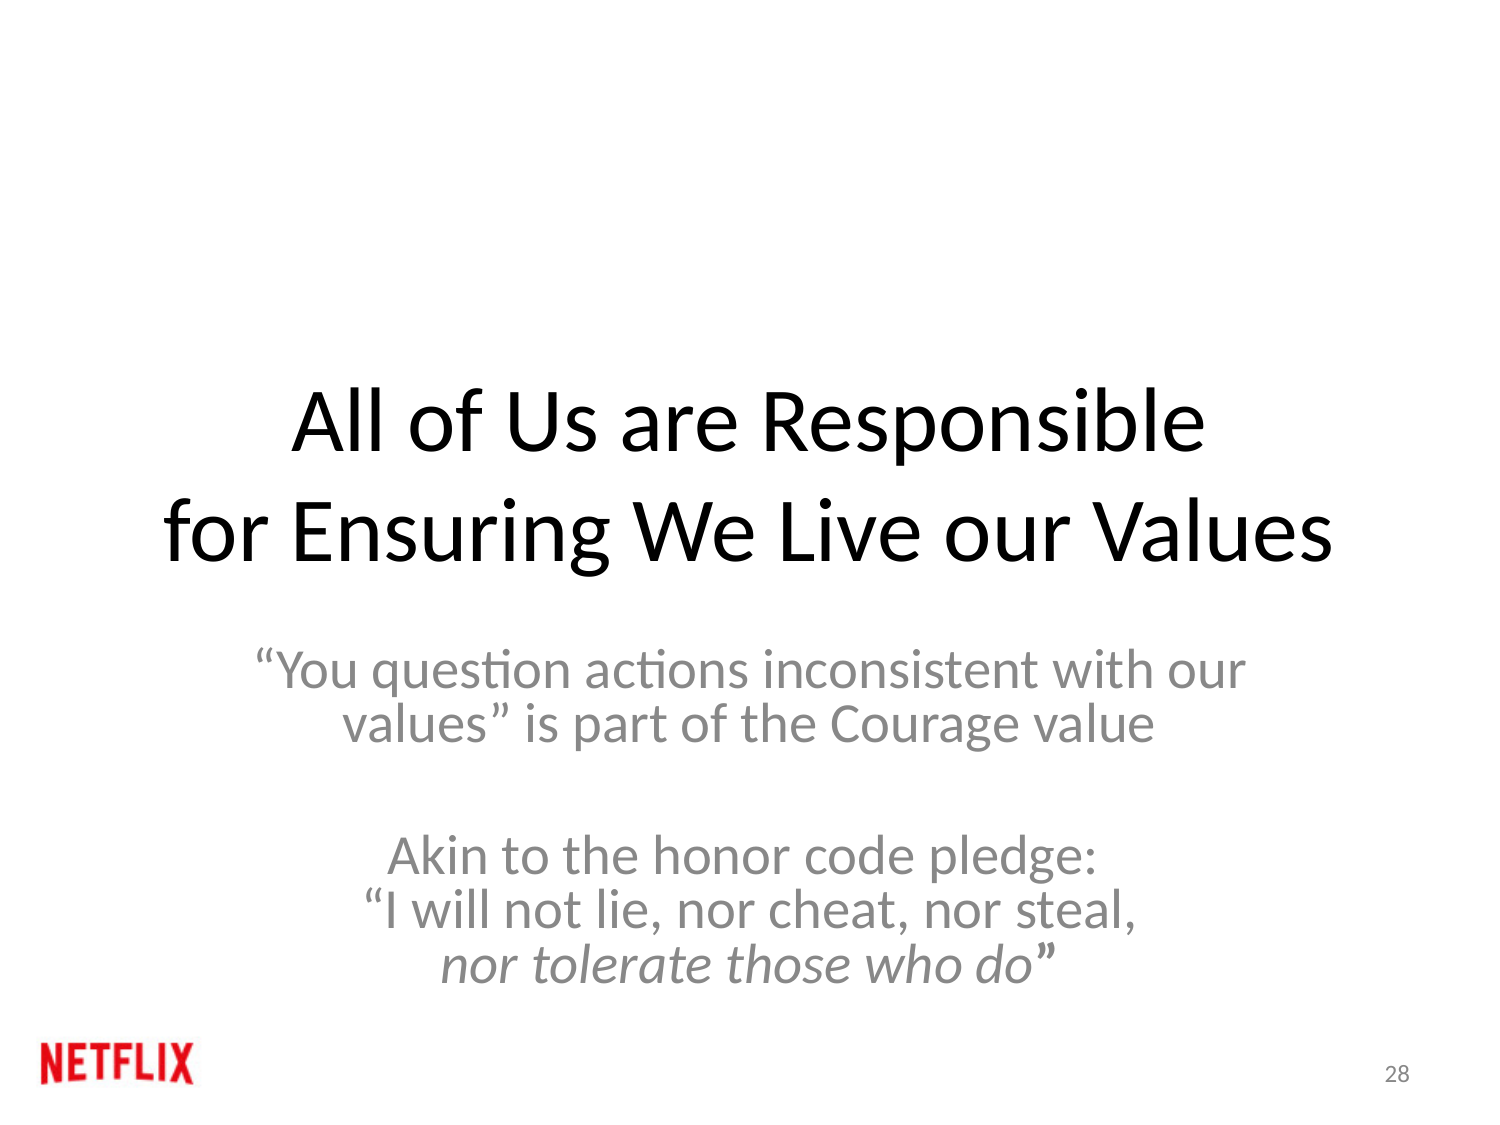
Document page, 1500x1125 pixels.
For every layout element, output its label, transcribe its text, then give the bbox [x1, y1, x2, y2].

subtitle “You question actions inconsistent with our values” is part of the Courage value Akin to the honor code pledge: “I will not lie, nor cheat, nor steal, nor tolerate those who do” [174, 637, 1325, 1013]
picture [24, 1024, 211, 1104]
title All of Us are Responsible for Ensuring We Live our Values [112, 349, 1388, 591]
slide_number ‹#› [1074, 1042, 1425, 1103]
